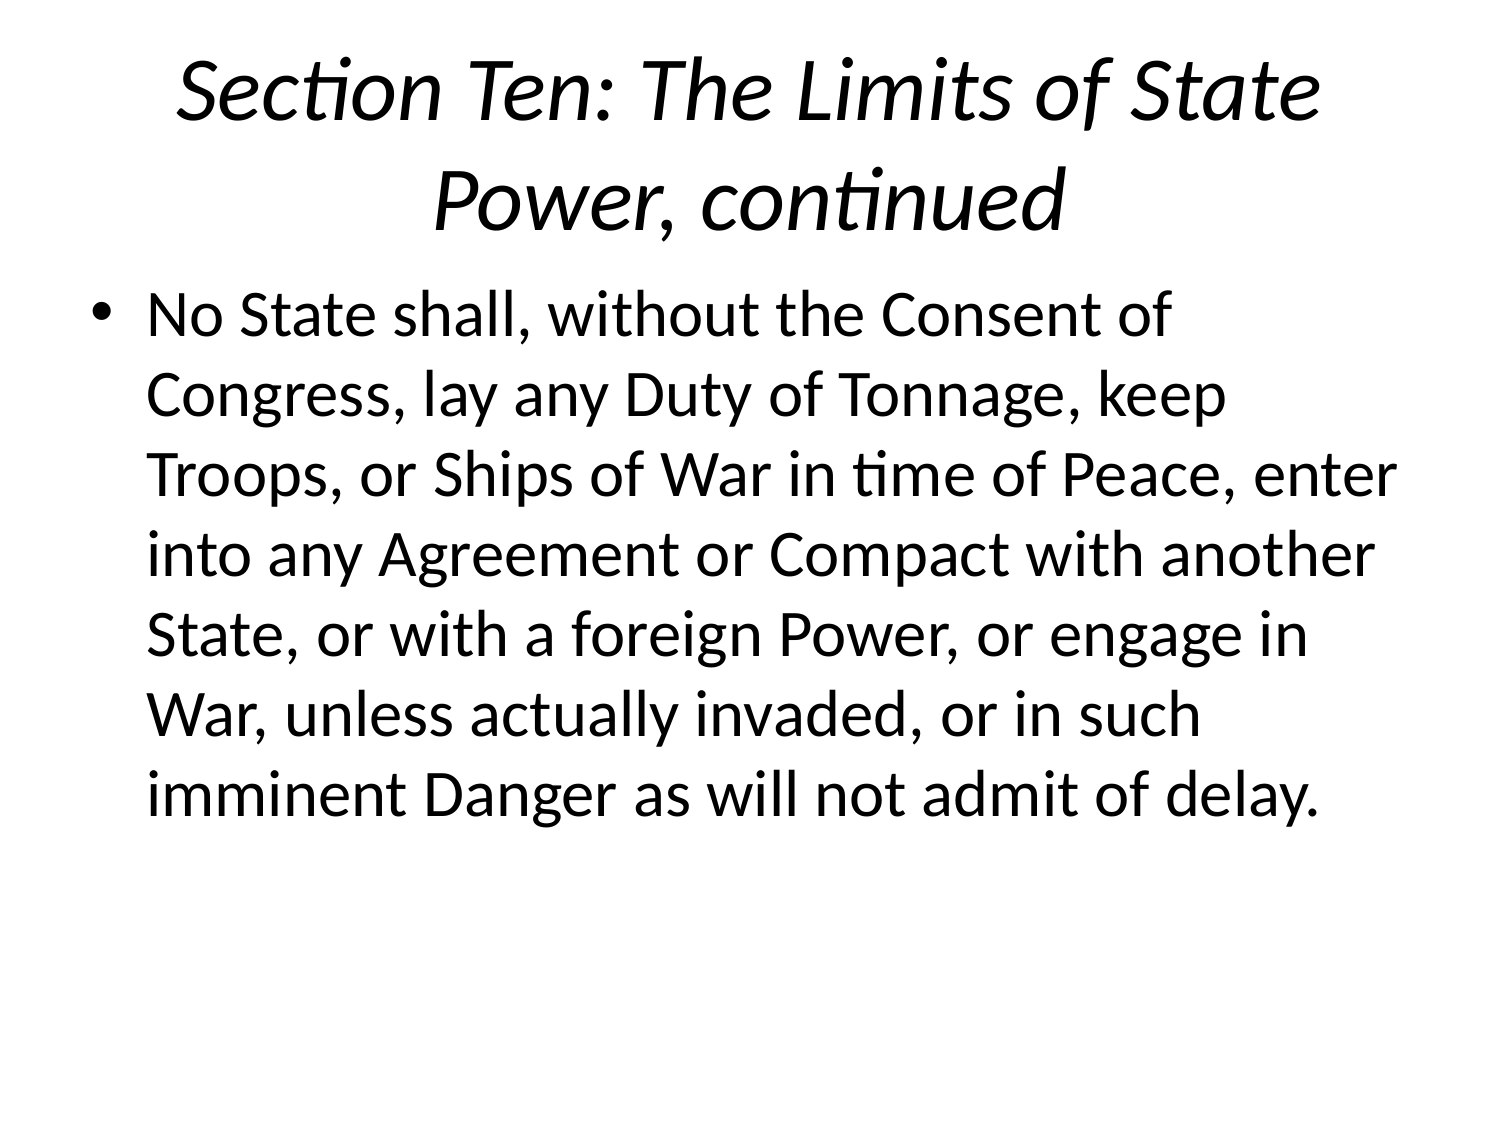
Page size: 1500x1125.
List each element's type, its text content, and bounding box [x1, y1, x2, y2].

title Section Ten: The Limits of State Power, continued [74, 44, 1426, 233]
list No State shall, without the Consent of Congress, lay any Duty of Tonnage, keep Troops, or Ships of War in time of Peace, enter into any Agreement or Compact with another State, or with a foreign Power, or engage in War, unless actually invaded, or in such imminent Danger as will not admit of delay. [74, 262, 1426, 1006]
